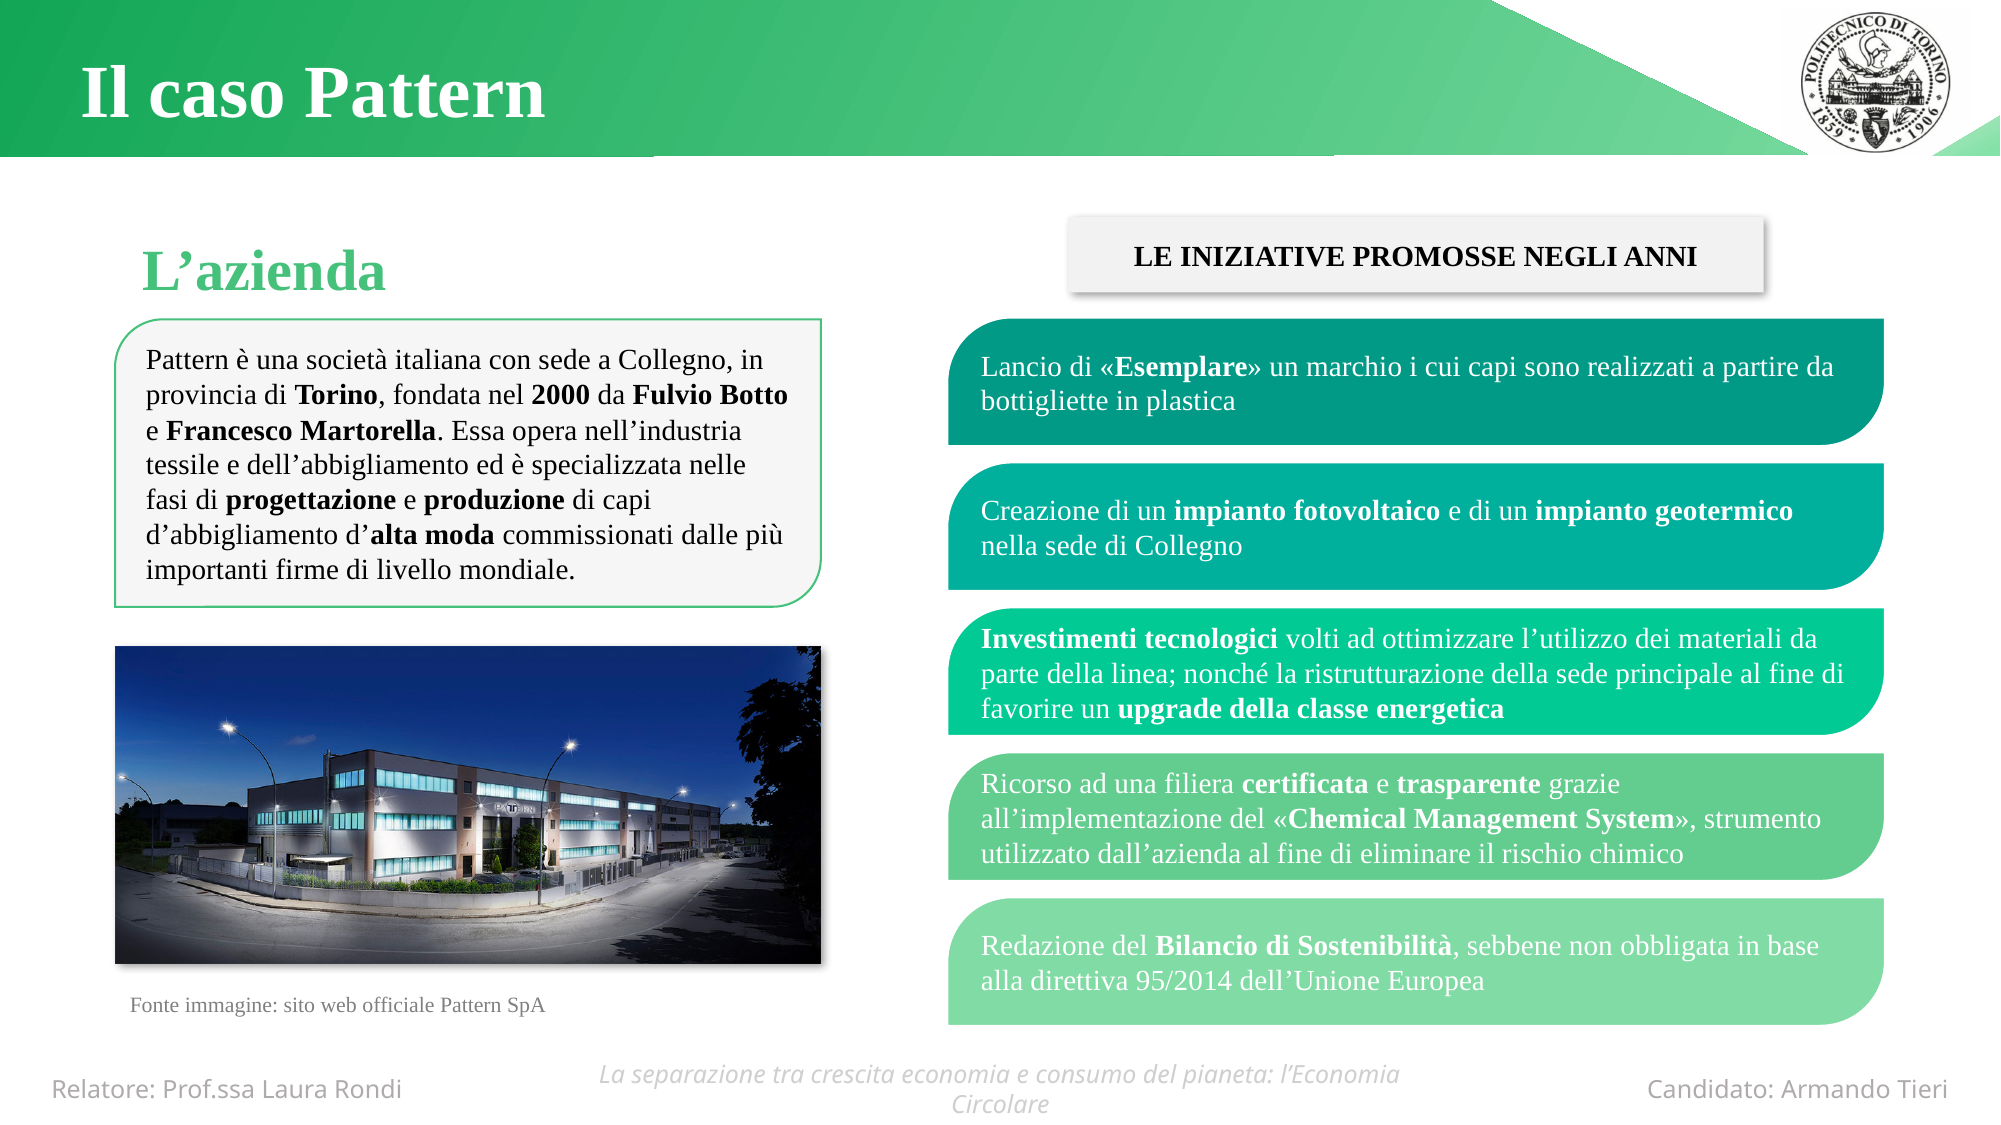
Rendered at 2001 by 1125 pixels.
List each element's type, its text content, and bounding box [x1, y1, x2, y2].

text_box LE INIZIATIVE PROMOSSE NEGLI ANNI [1067, 216, 1765, 293]
text_box Investimenti tecnologici volti ad ottimizzare l’utilizzo dei materiali da parte della linea; nonché la ristrutturazione della sede principale al fine di favorire un upgrade della classe energetica [946, 606, 1886, 737]
text_box Redazione del Bilancio di Sostenibilità, sebbene non obbligata in base alla direttiva 95/2014 dell’Unione Europea [946, 896, 1886, 1027]
text_box Ricorso ad una filiera certificata e trasparente grazie all’implementazione del «Chemical Management System», strumento utilizzato dall’azienda al fine di eliminare il rischio chimico [946, 751, 1886, 882]
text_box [115, 240, 821, 619]
text_box Lancio di «Esemplare» un marchio i cui capi sono realizzati a partire da bottigliette in plastica [946, 316, 1886, 448]
picture [1779, 6, 1972, 157]
picture [115, 646, 821, 964]
text_box Fonte immagine: sito web officiale Pattern SpA [114, 970, 993, 1037]
title Il caso Pattern [65, 29, 1691, 158]
text_box Creazione di un impianto fotovoltaico e di un impianto geotermico nella sede di Collegno [946, 461, 1886, 592]
